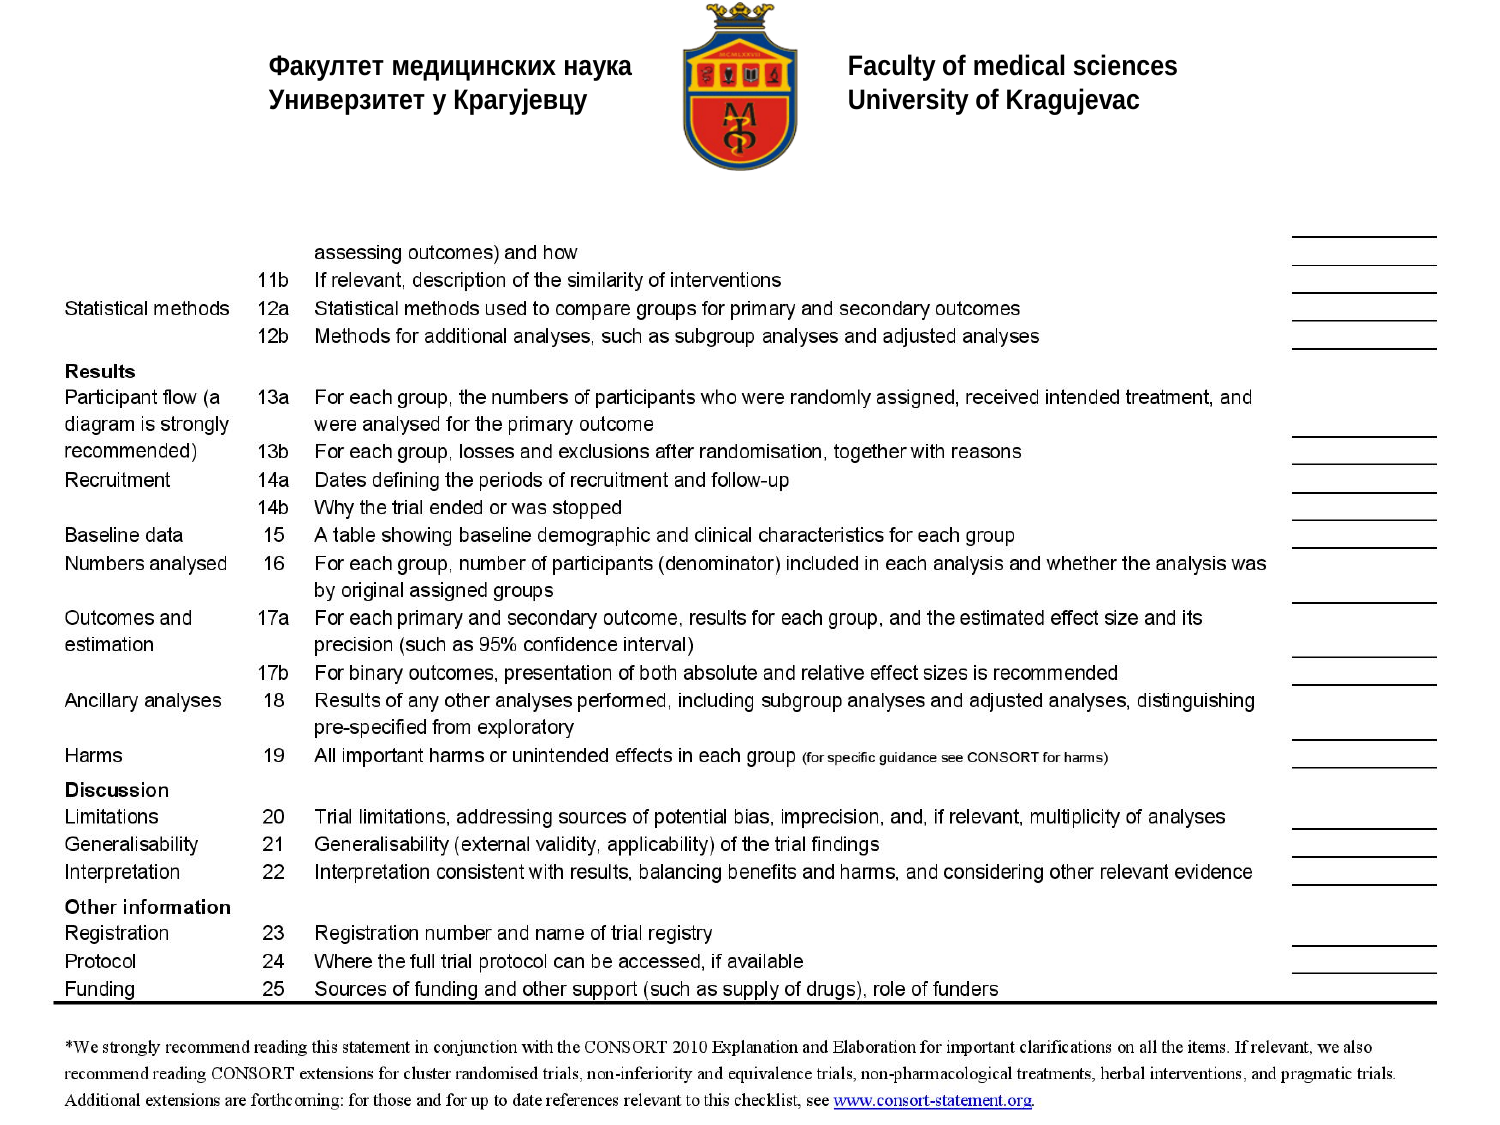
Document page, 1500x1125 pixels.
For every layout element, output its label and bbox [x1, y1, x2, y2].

picture [0, 172, 1500, 1125]
